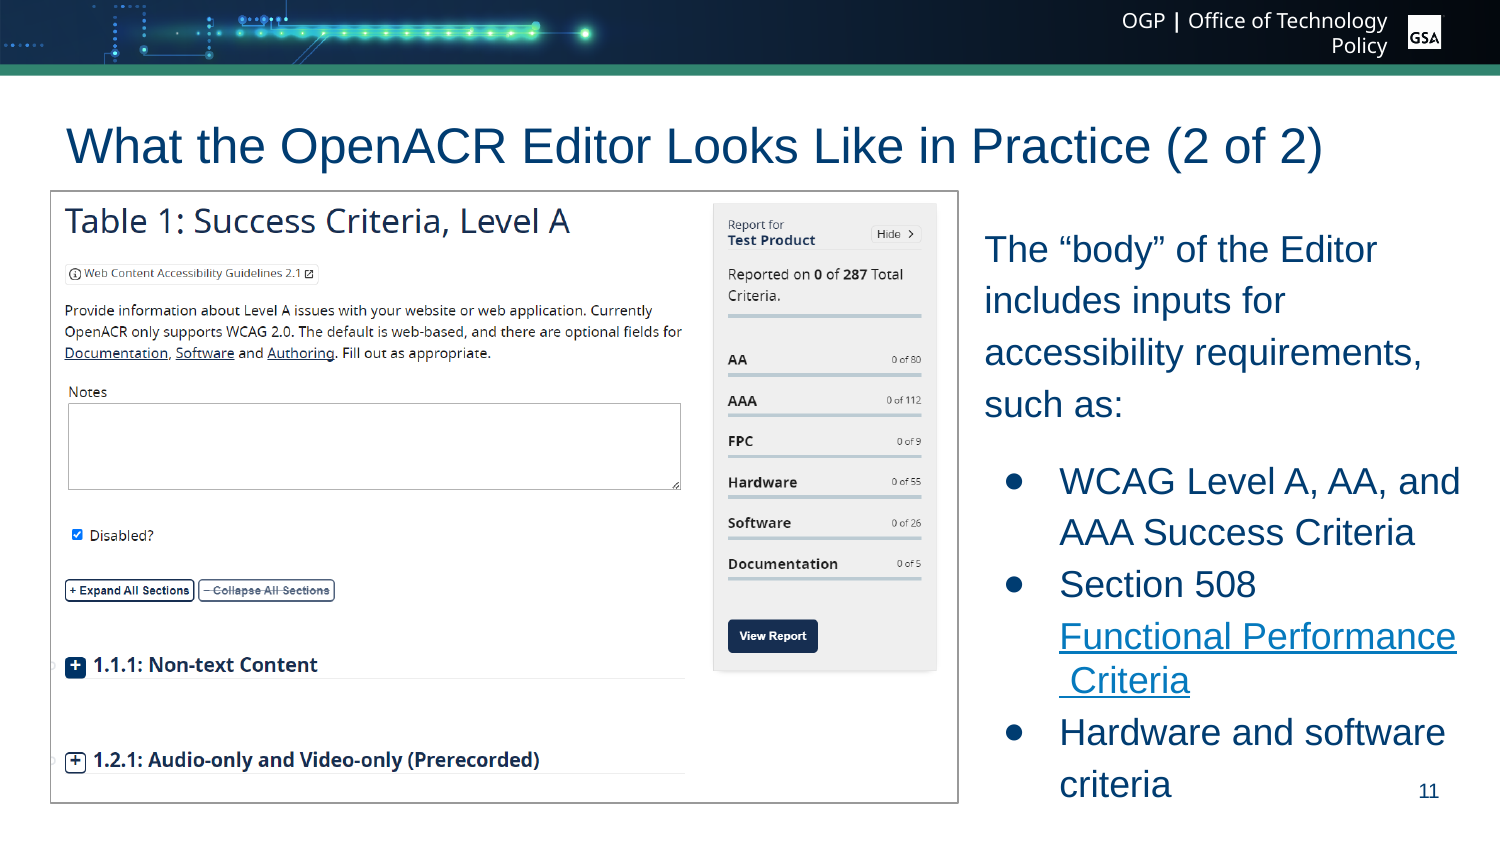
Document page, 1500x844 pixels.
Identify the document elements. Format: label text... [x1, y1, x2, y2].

slide_number 11 [1364, 757, 1455, 823]
picture [0, 0, 1500, 64]
picture [50, 191, 958, 803]
title What the OpenACR Editor Looks Like in Practice (2 of 2) [51, 98, 1449, 192]
list The “body” of the Editor includes inputs for accessibility requirements, such as: WCAG Level A, AA, and AAA Success Criteria Section 508 Functional Performance Criteria Hardware and software criteria [969, 203, 1481, 747]
